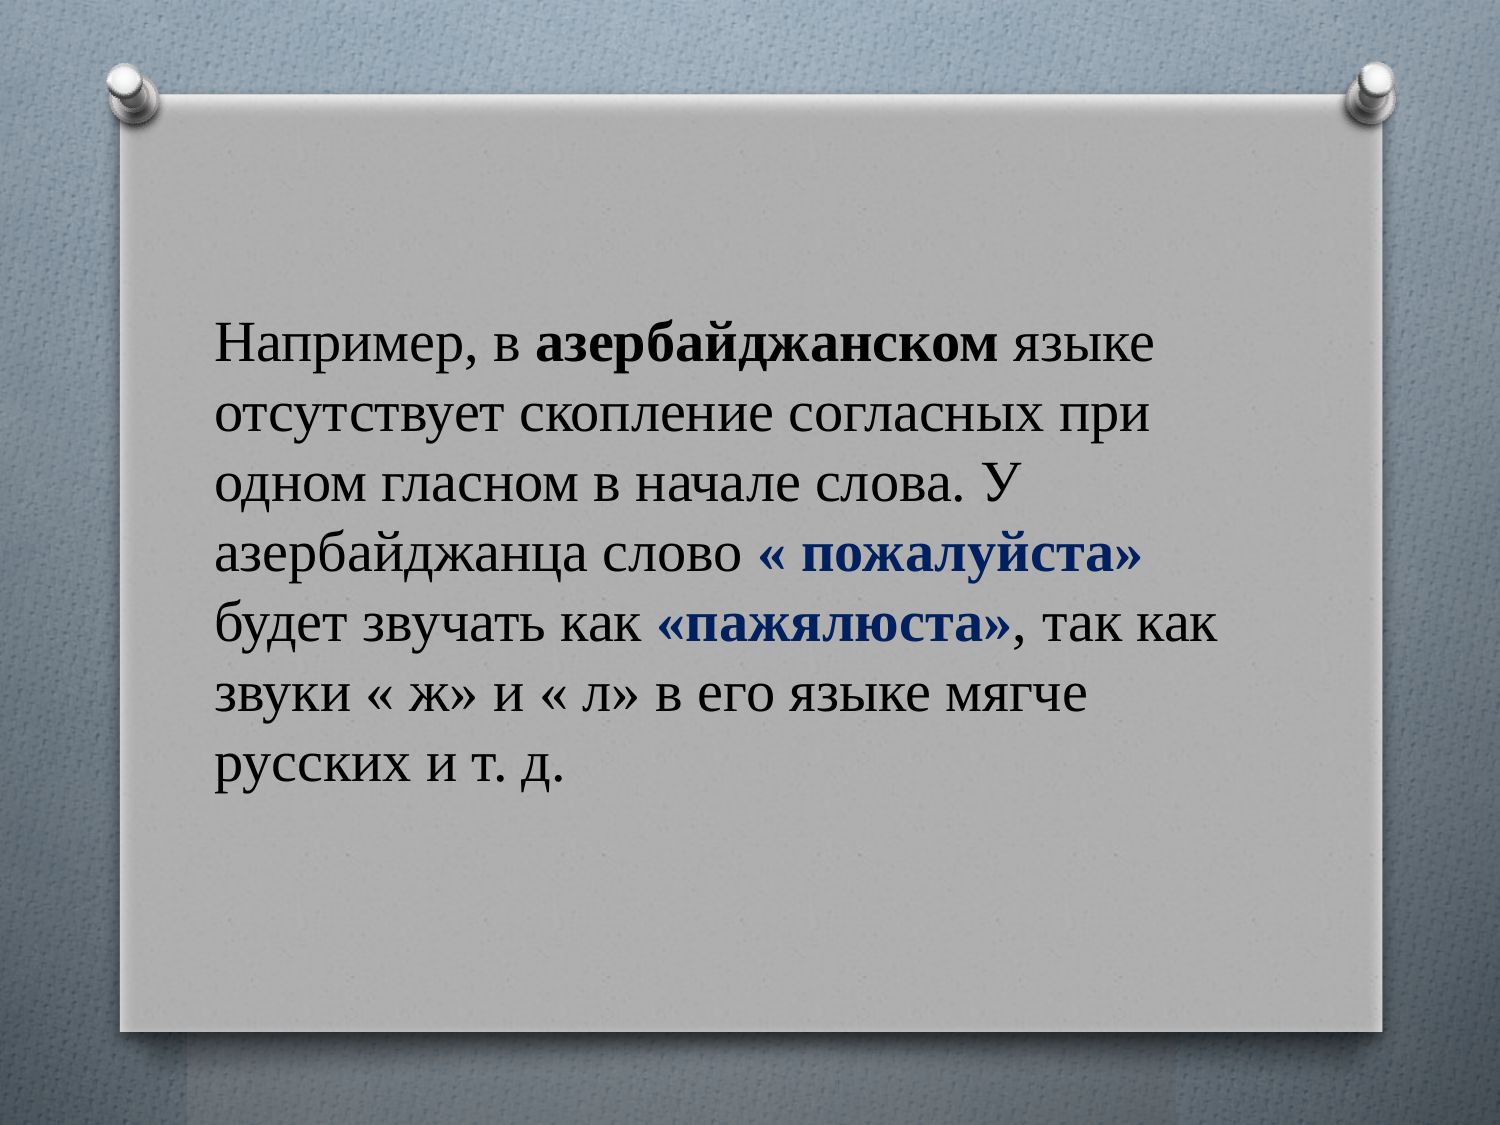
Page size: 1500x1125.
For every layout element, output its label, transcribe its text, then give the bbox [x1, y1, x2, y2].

picture [75, 29, 198, 153]
list Например, в азербайджанском языке отсутствует скопление согласных при одном гласном в начале слова. У азербайджанца слово « пожалуйста» будет звучать как «пажялюста», так как звуки « ж» и « л» в его языке мягче русских и т. д. [199, 117, 1289, 939]
picture [1317, 35, 1439, 156]
